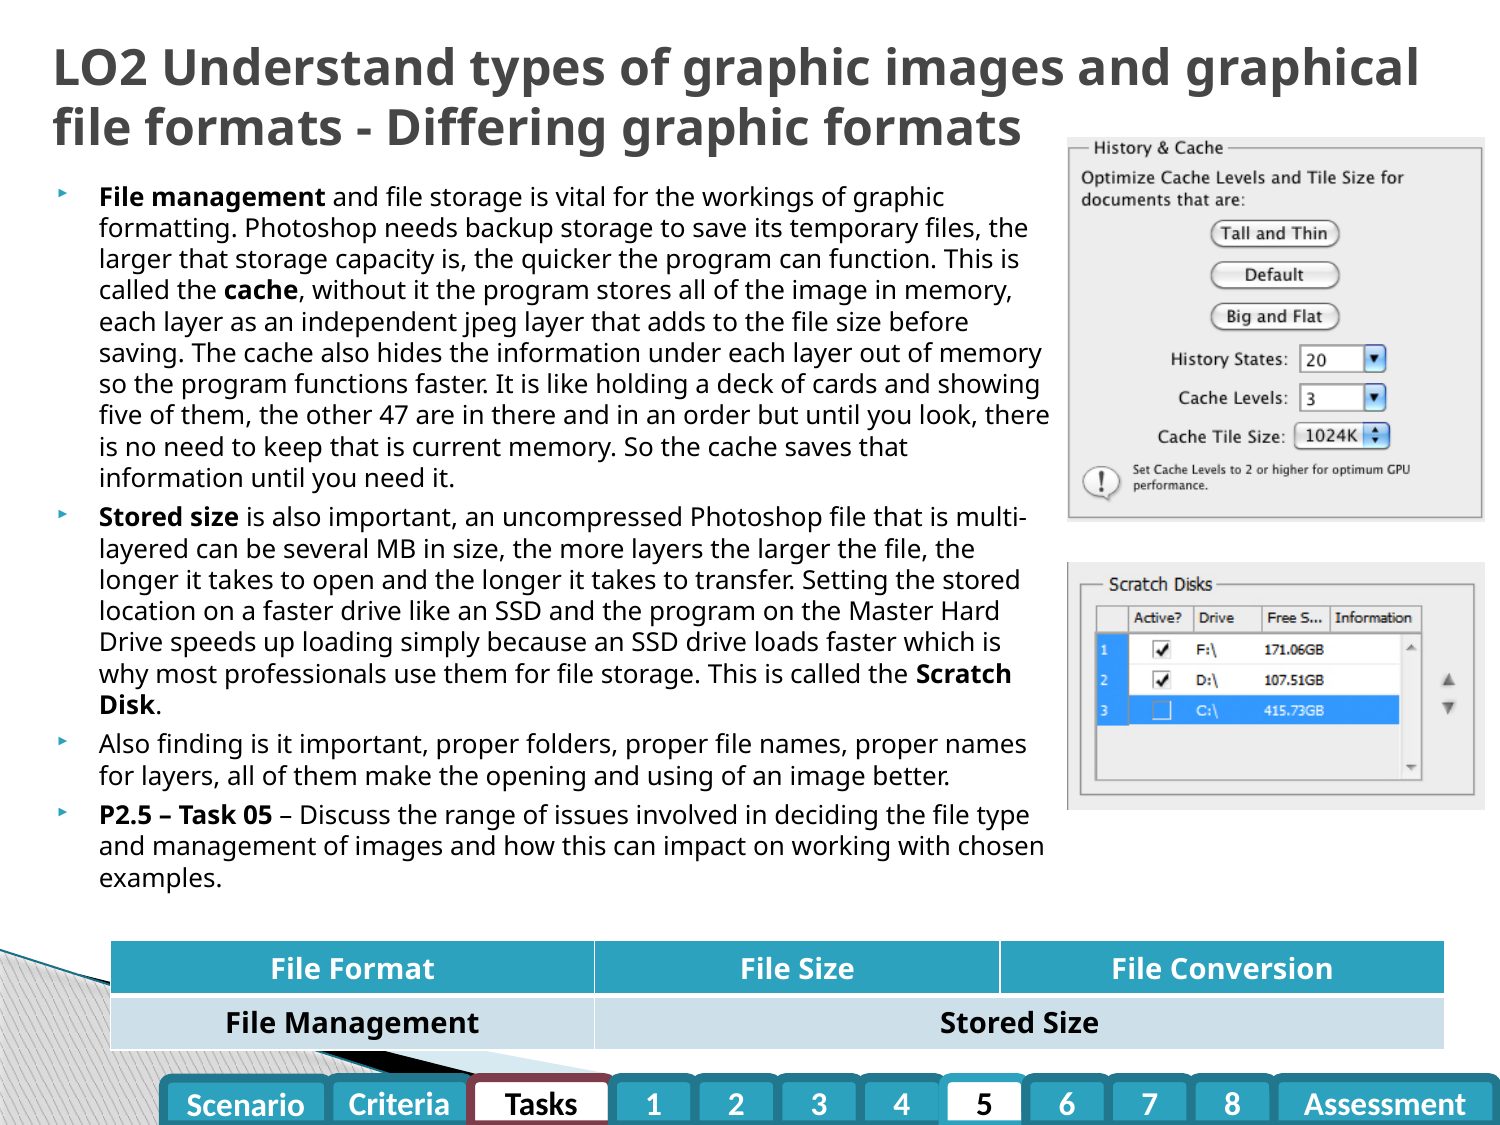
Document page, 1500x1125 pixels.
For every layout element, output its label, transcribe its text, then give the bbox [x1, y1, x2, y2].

text_box 7 [1103, 1073, 1191, 1125]
table_header File Format [111, 941, 594, 993]
table_header File Size [595, 941, 999, 993]
text_box 1 [607, 1073, 695, 1125]
text_box 3 [773, 1073, 860, 1125]
text_box 5 [938, 1073, 1026, 1125]
picture [1066, 136, 1485, 522]
text_box Criteria [324, 1073, 470, 1125]
title LO2 Understand types of graphic images and graphical file formats - Differing graphic formats [37, 19, 1471, 173]
text_box Tasks [466, 1073, 612, 1125]
table_cell Stored Size [595, 998, 1444, 1049]
list File management and file storage is vital for the workings of graphic formatting. Photoshop needs backup storage to save its temporary files, the larger that storage capacity is, the quicker the program can function. This is called the cache, without it the program stores all of the image in memory, each layer as an independent jpeg layer that adds to the file size before saving. The cache also hides the information under each layer out of memory so the program functions faster. It is like holding a deck of cards and showing five of them, the other 47 are in there and in an order but until you look, there is no need to keep that is current memory. So the cache saves that information until you need it. Stored size is also important, an uncompressed Photoshop file that is multi-layered can be several MB in size, the more layers the larger the file, the longer it takes to open and the longer it takes to transfer. Setting the stored location on a faster drive like an SSD and the program on the Master Hard Drive speeds up loading simply because an SSD drive loads faster which is why most professionals use them for file storage. This is called the Scratch Disk. Also finding is it important, proper folders, proper file names, proper names for layers, all of them make the opening and using of an image better. P2.5 – Task 05 – Discuss the range of issues involved in deciding the file type and management of images and how this can impact on working with chosen examples. [41, 173, 1068, 1071]
table_cell File Management [111, 998, 594, 1049]
text_box Assessment [1274, 1073, 1500, 1125]
text_box 2 [690, 1073, 778, 1125]
picture [1066, 562, 1485, 811]
text_box 8 [1186, 1073, 1279, 1125]
text_box 4 [855, 1073, 943, 1125]
text_box 6 [1021, 1073, 1108, 1125]
table_header File Conversion [1001, 941, 1444, 993]
text_box Scenario [158, 1073, 328, 1125]
